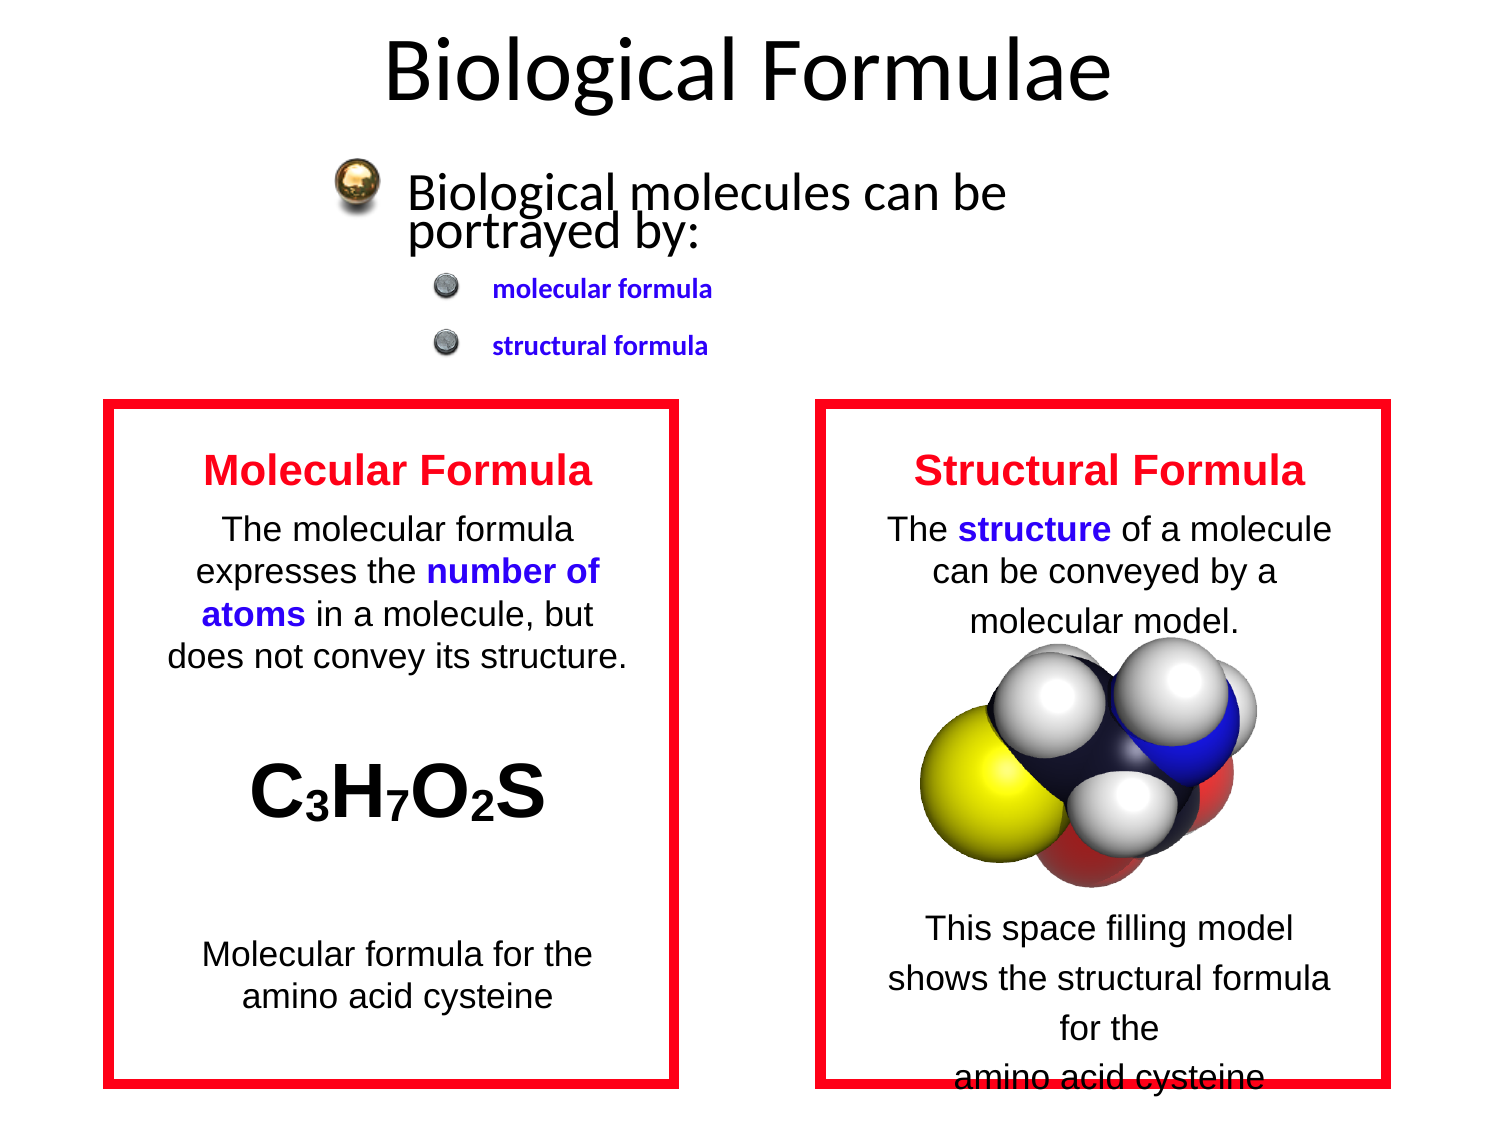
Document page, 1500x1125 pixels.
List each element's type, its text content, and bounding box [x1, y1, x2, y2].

picture [431, 328, 461, 359]
list Biological molecules can be portrayed by: molecular formula structural formula [319, 175, 1177, 371]
title Biological Formulae [0, 0, 1500, 126]
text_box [108, 404, 675, 1085]
picture [431, 272, 461, 302]
picture [334, 158, 381, 220]
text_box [820, 404, 1386, 1085]
